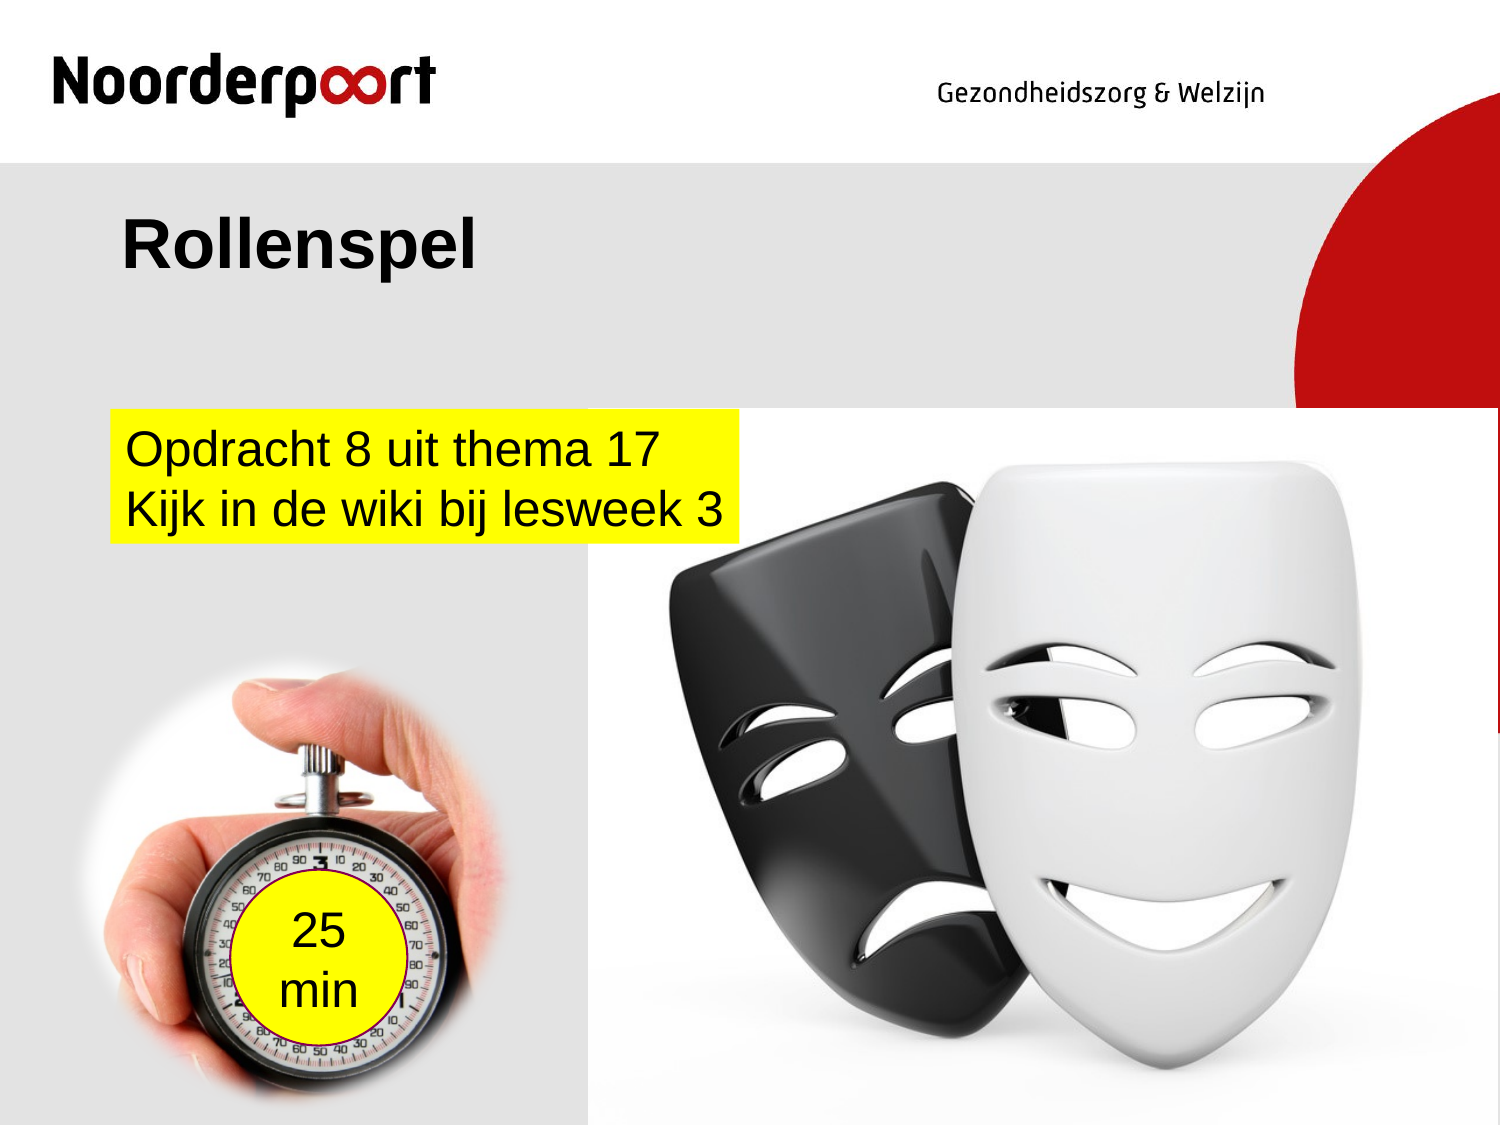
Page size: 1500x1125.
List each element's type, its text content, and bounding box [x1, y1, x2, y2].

title Rollenspel [106, 187, 1290, 294]
picture [0, 0, 1500, 1125]
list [587, 408, 1498, 1125]
text_box Opdracht 8 uit thema 17 Kijk in de wiki bij lesweek 3 [110, 408, 587, 544]
